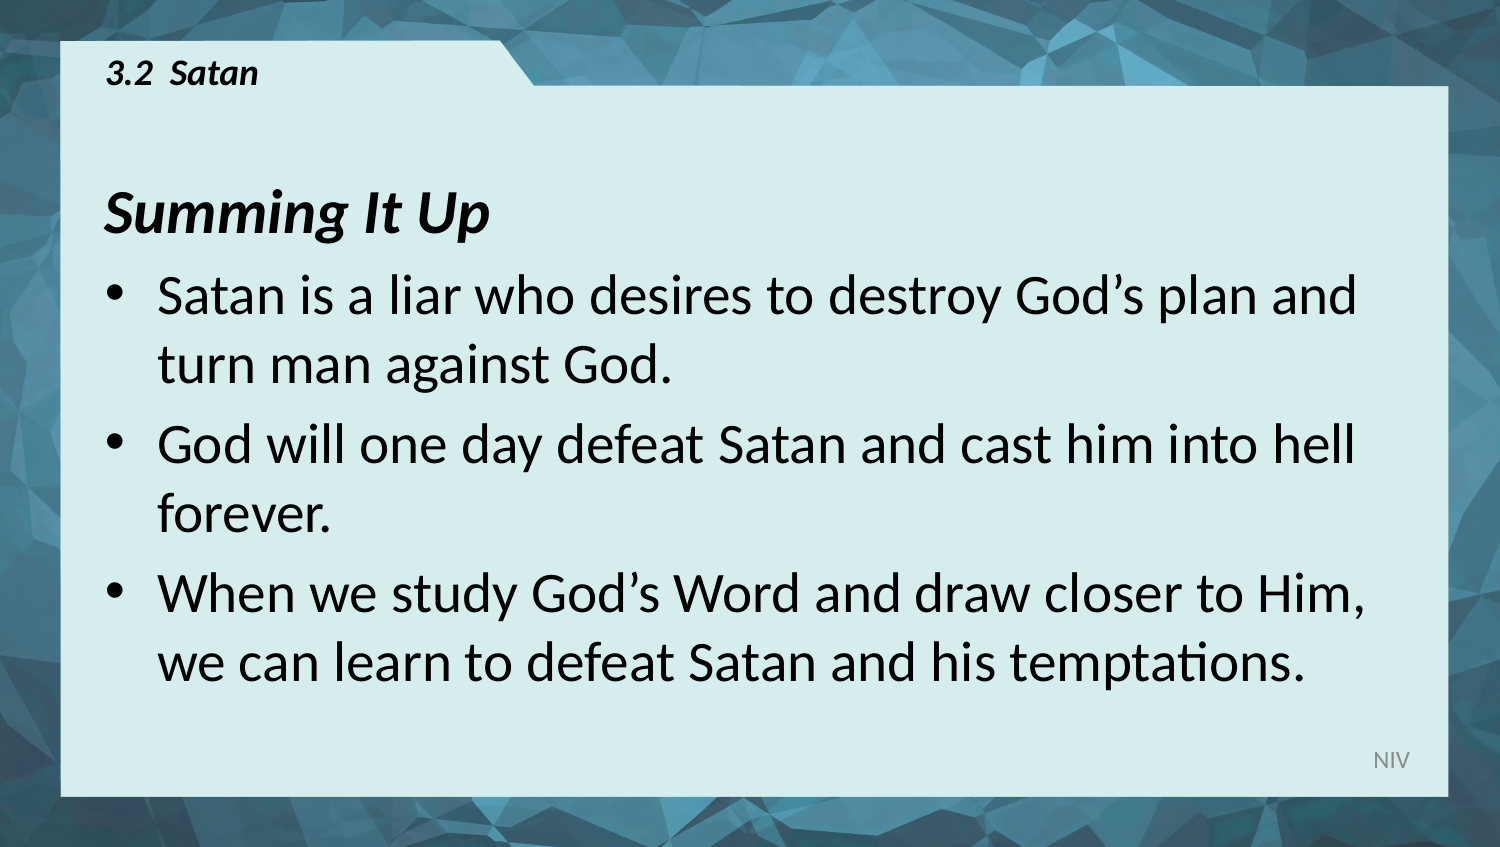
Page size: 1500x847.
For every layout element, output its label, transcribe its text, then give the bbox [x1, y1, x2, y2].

footer NIV [950, 736, 1425, 782]
picture [0, 0, 1500, 847]
title 3.2 Satan [89, 33, 1420, 108]
list Summing It Up Satan is a liar who desires to destroy God’s plan and turn man against God. God will one day defeat Satan and cast him into hell forever. When we study God’s Word and draw closer to Him, we can learn to defeat Satan and his temptations. [89, 141, 1403, 722]
